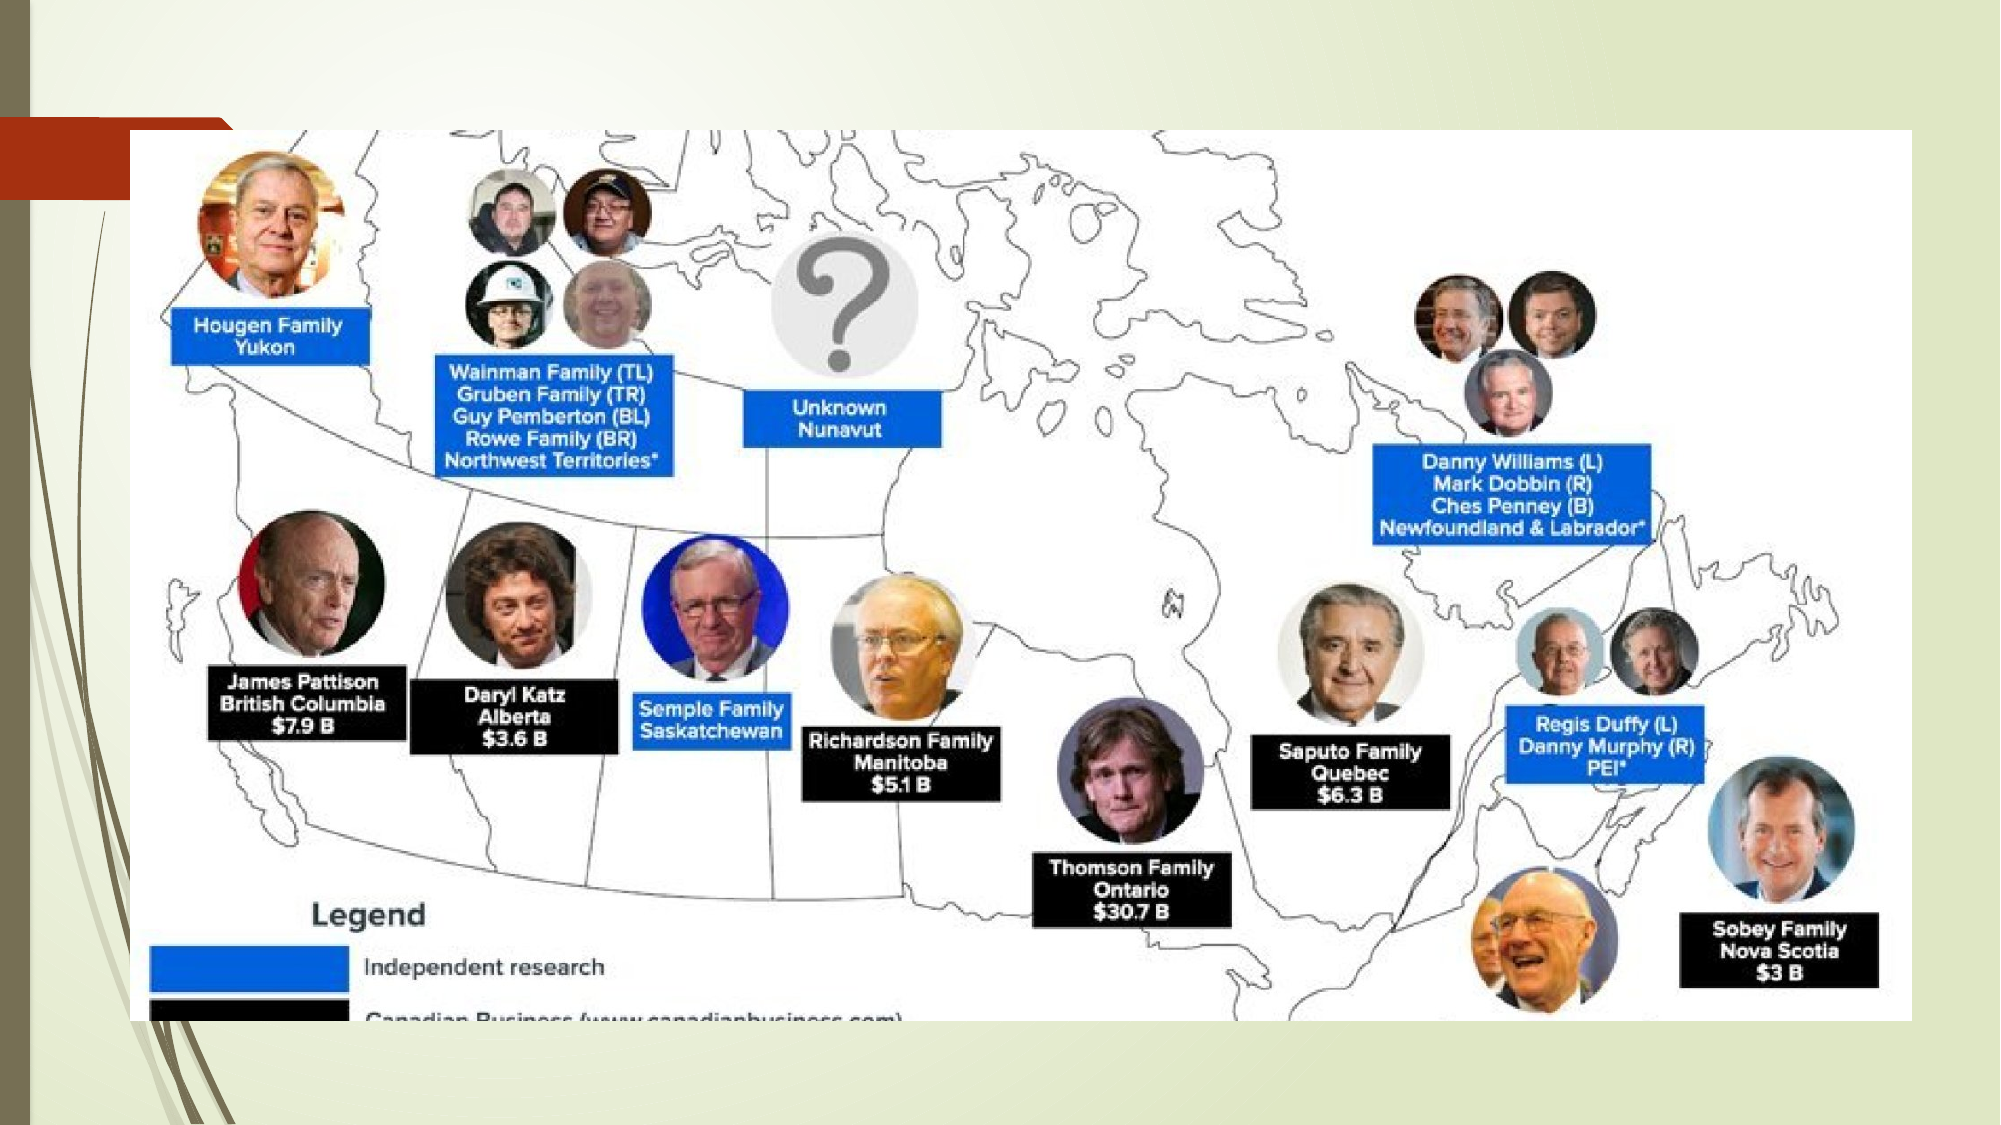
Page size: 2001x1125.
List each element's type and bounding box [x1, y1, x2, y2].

picture [130, 129, 1912, 1021]
